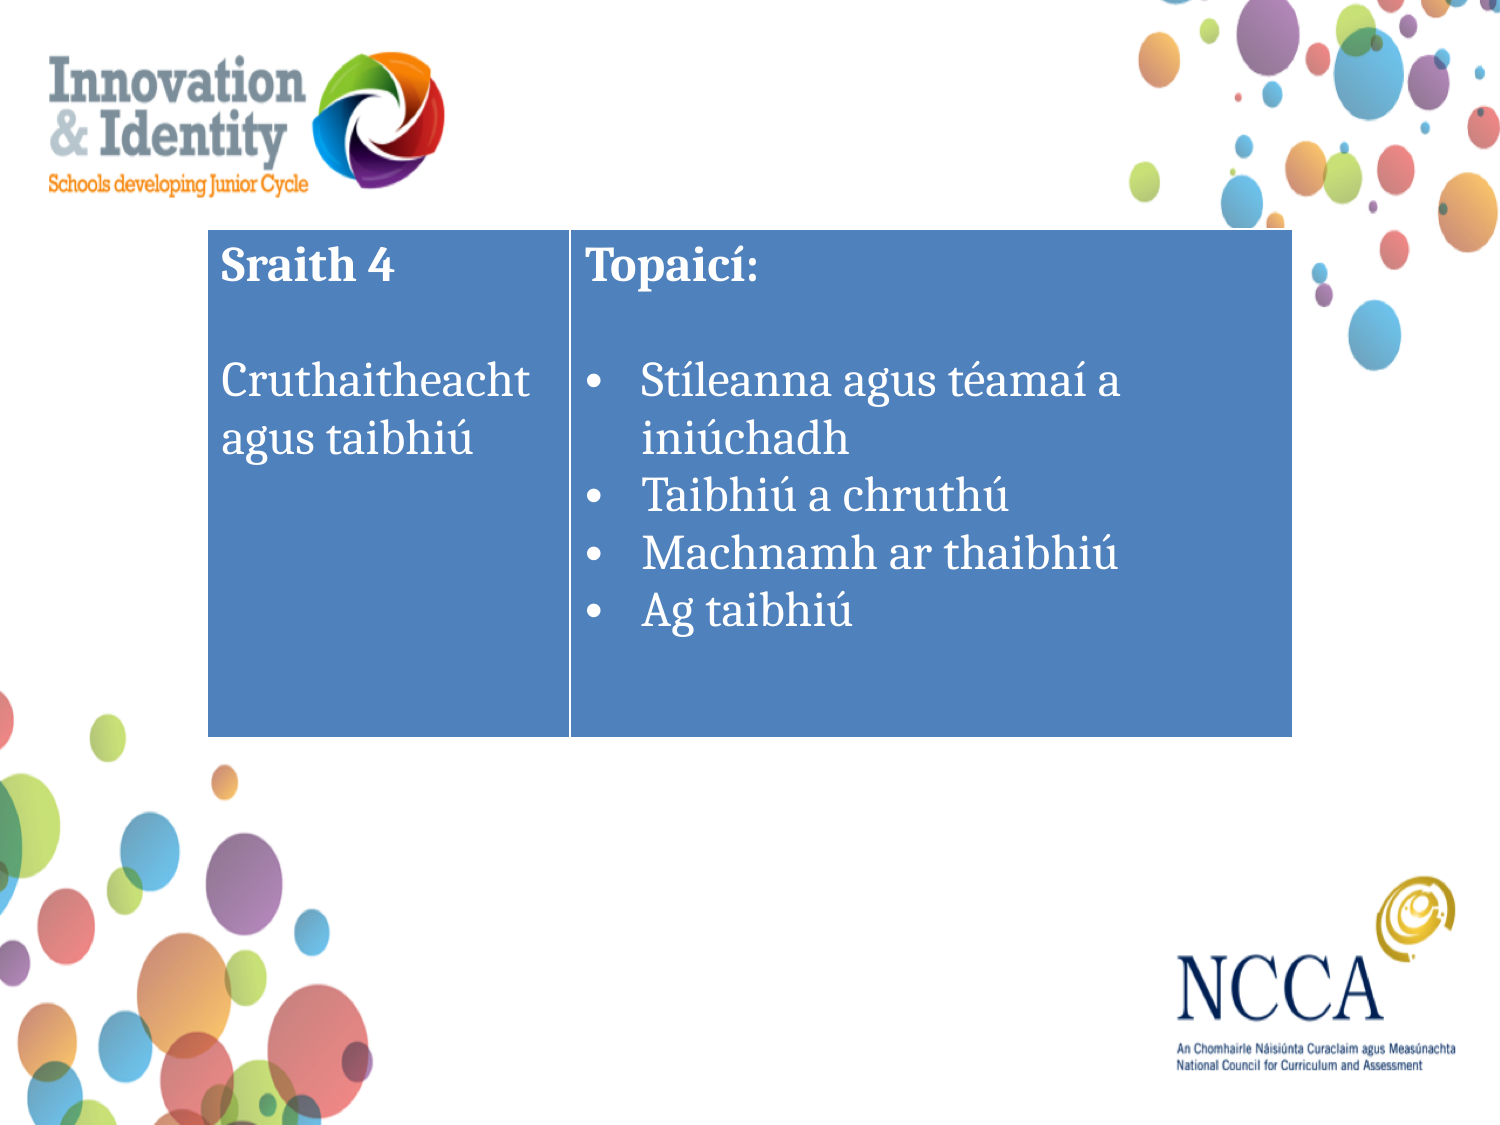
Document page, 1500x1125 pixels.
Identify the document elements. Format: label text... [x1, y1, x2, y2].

table_header Topaicí: Stíleanna agus téamaí a iniúchadh Taibhiú a chruthú Machnamh ar thaibhiú Ag taibhiú [571, 230, 1292, 737]
picture [0, 0, 1500, 1125]
table_header Sraith 4 Cruthaitheacht agus taibhiú [208, 230, 569, 737]
